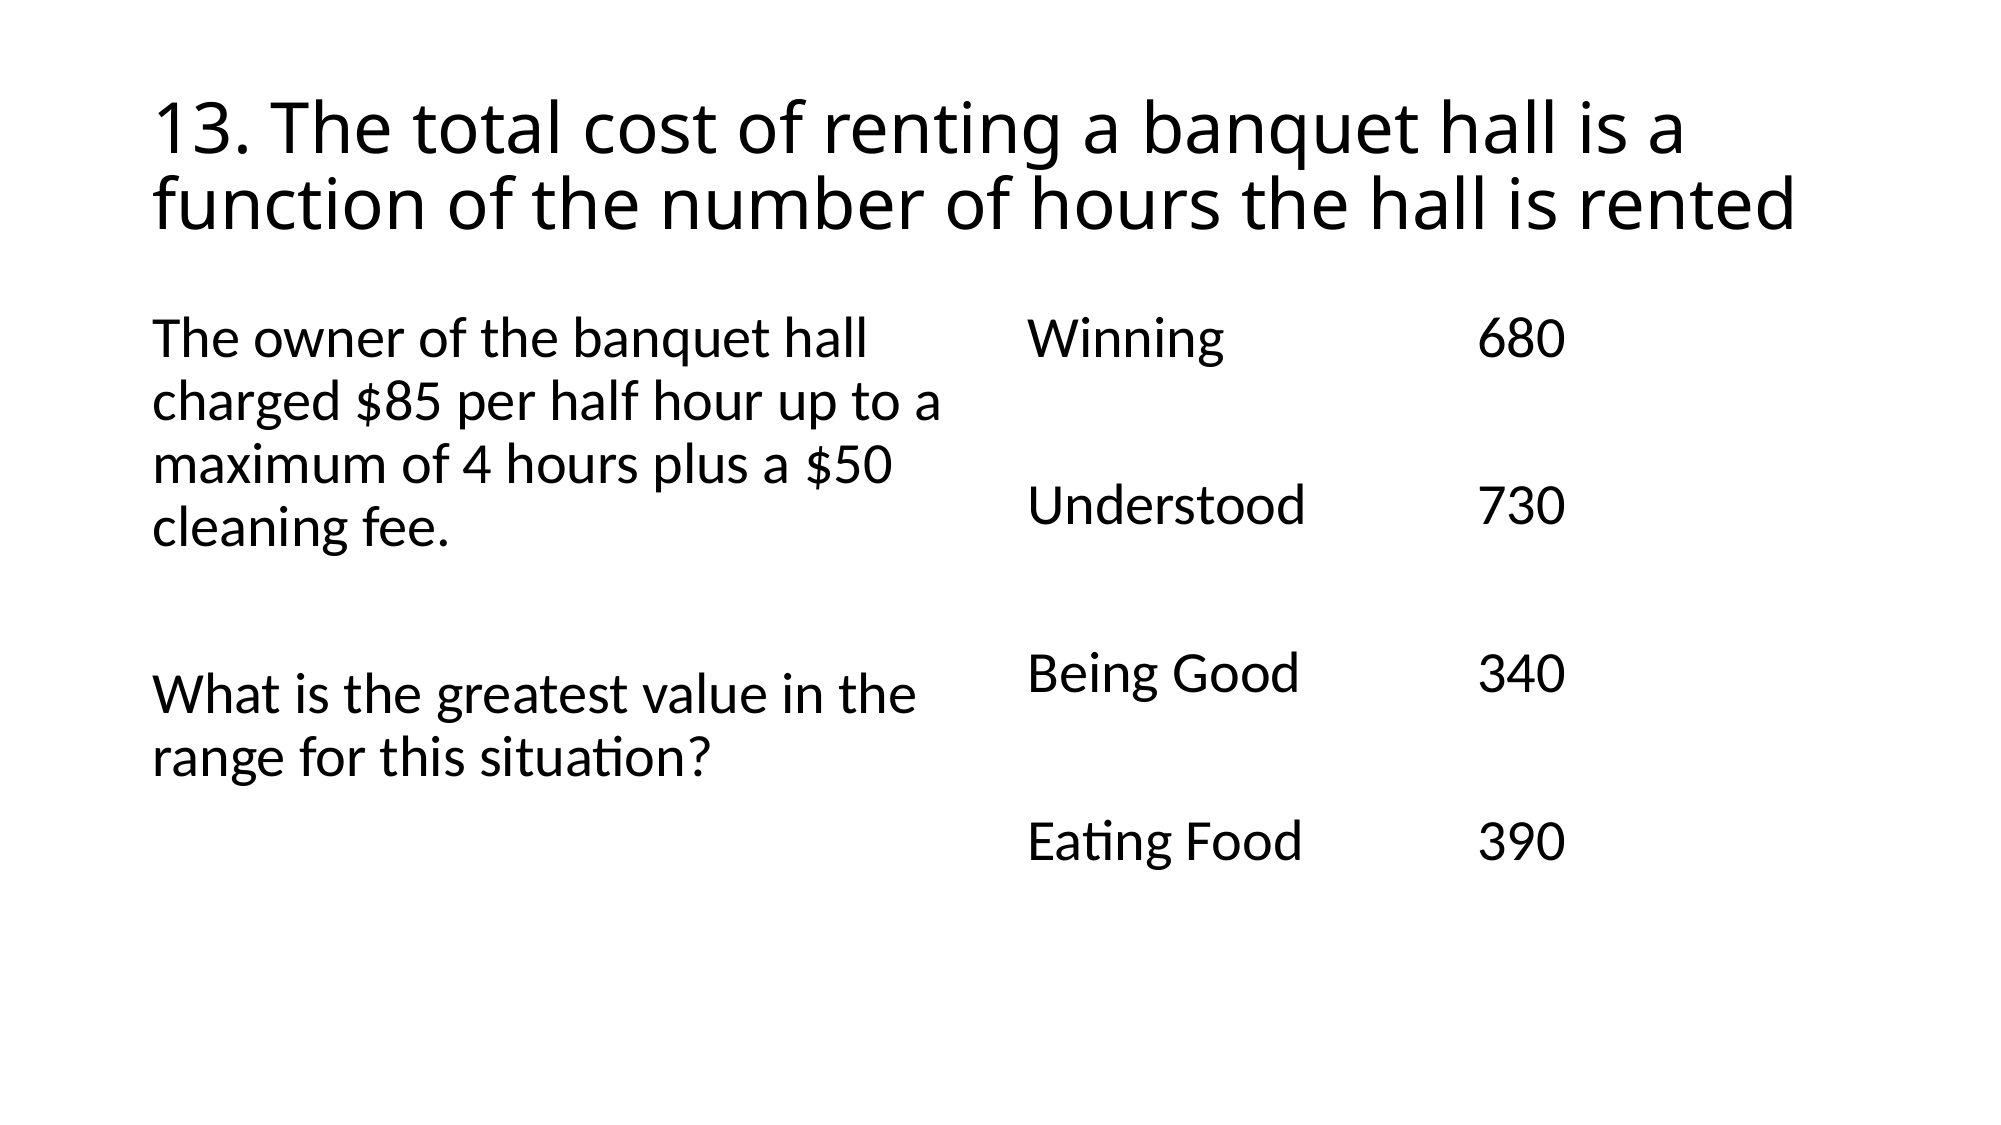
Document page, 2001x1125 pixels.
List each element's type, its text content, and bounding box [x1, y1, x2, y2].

list Winning 680 Understood 730 Being Good 340 Eating Food 390 [1012, 299, 1863, 1014]
list The owner of the banquet hall charged $85 per half hour up to a maximum of 4 hours plus a $50 cleaning fee. What is the greatest value in the range for this situation? [137, 299, 988, 1014]
title 13. The total cost of renting a banquet hall is a function of the number of hours the hall is rented [137, 59, 1863, 278]
